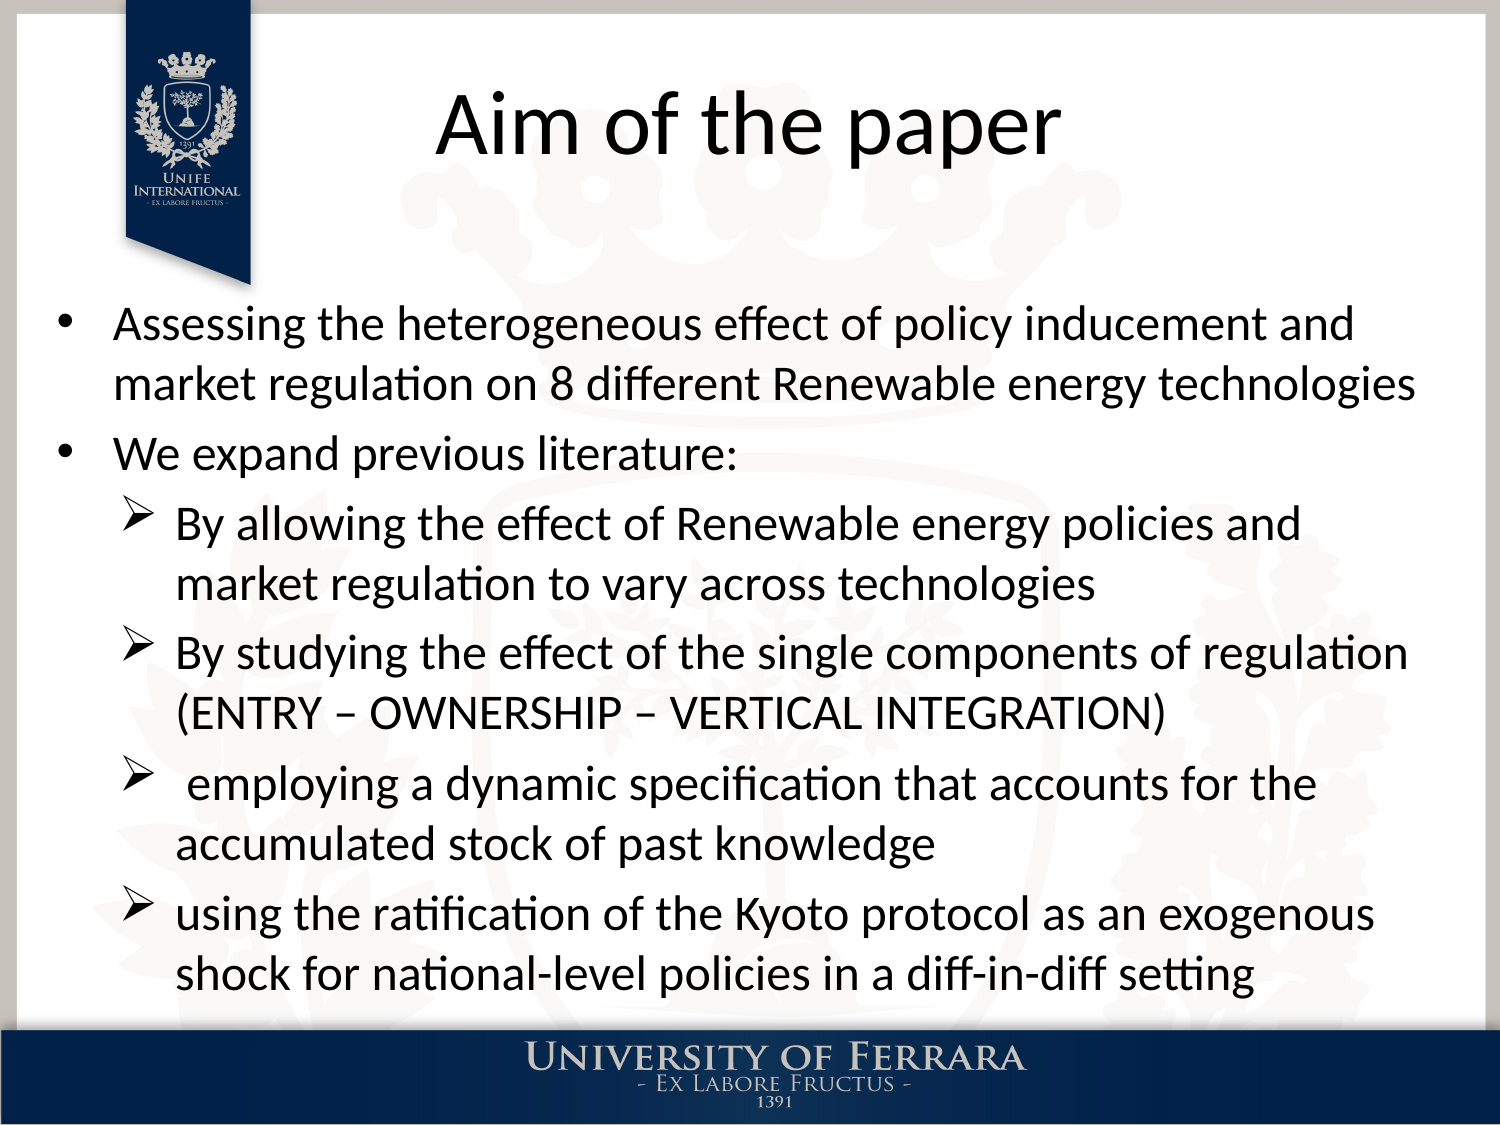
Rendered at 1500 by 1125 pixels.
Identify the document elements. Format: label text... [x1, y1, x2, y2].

picture [0, 0, 1500, 1125]
list Assessing the heterogeneous effect of policy inducement and market regulation on 8 different Renewable energy technologies We expand previous literature: By allowing the effect of Renewable energy policies and market regulation to vary across technologies By studying the effect of the single components of regulation (ENTRY – OWNERSHIP – VERTICAL INTEGRATION) employing a dynamic specification that accounts for the accumulated stock of past knowledge using the ratification of the Kyoto protocol as an exogenous shock for national-level policies in a diff-in-diff setting [41, 282, 1460, 1019]
title Aim of the paper [75, 24, 1425, 212]
